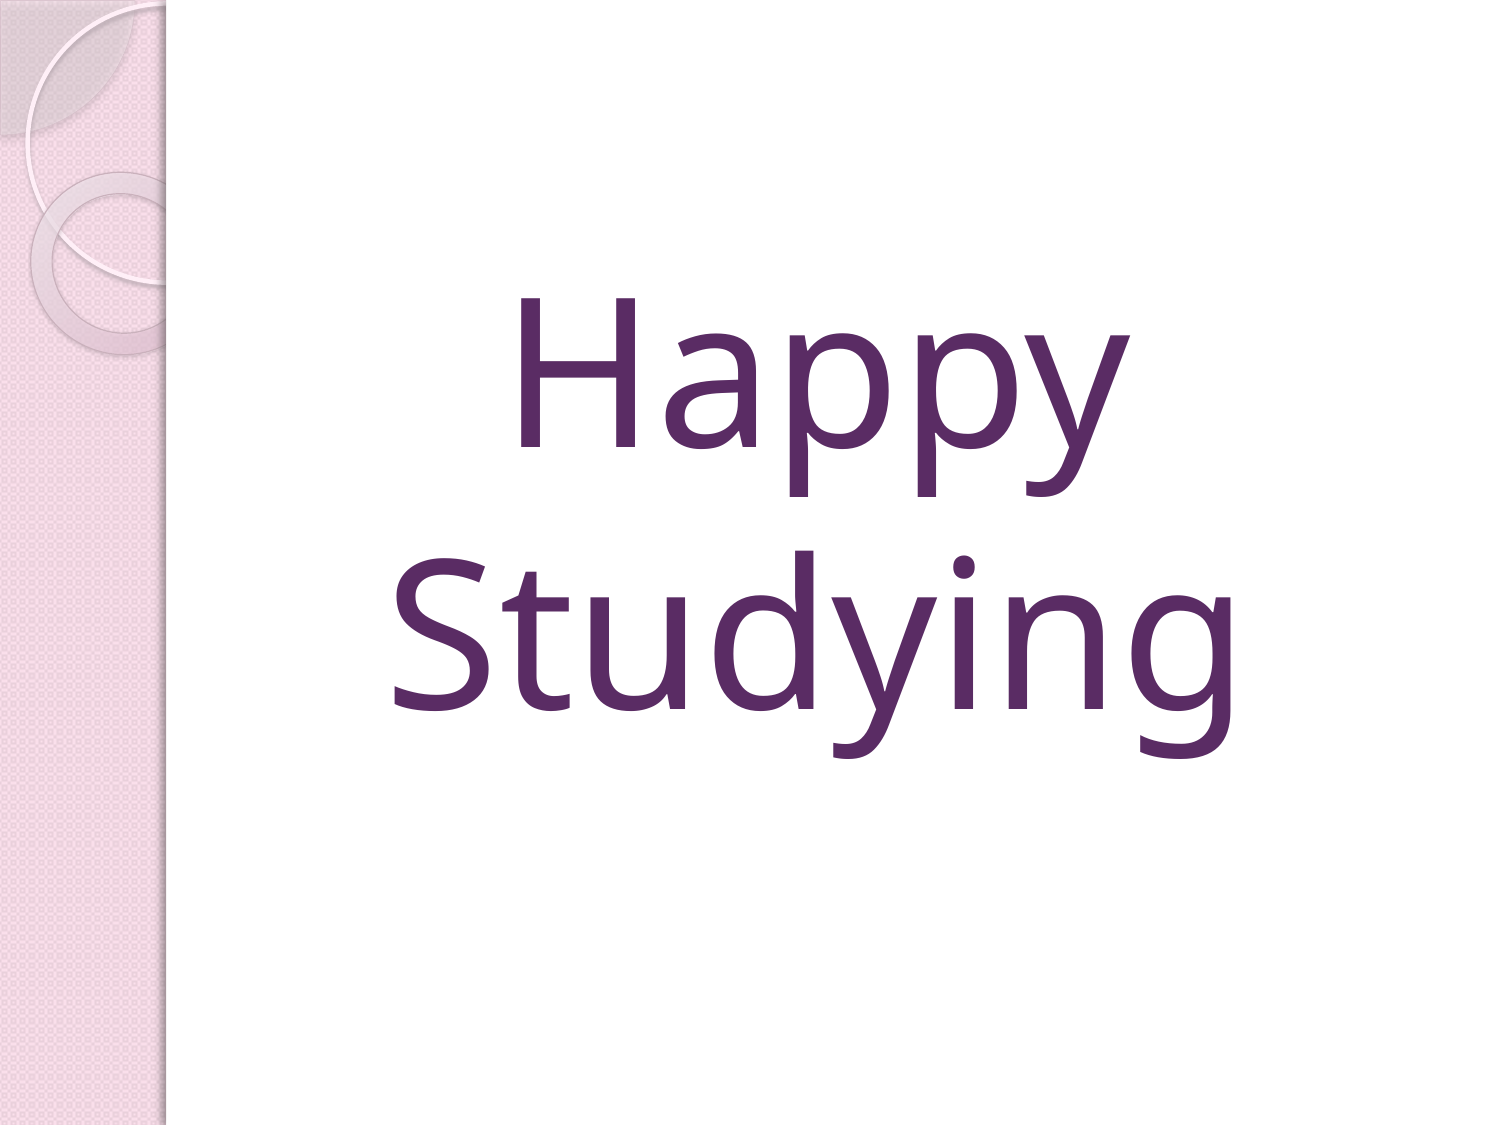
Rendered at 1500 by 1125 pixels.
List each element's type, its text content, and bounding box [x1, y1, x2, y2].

list Happy Studying [194, 231, 1425, 1020]
